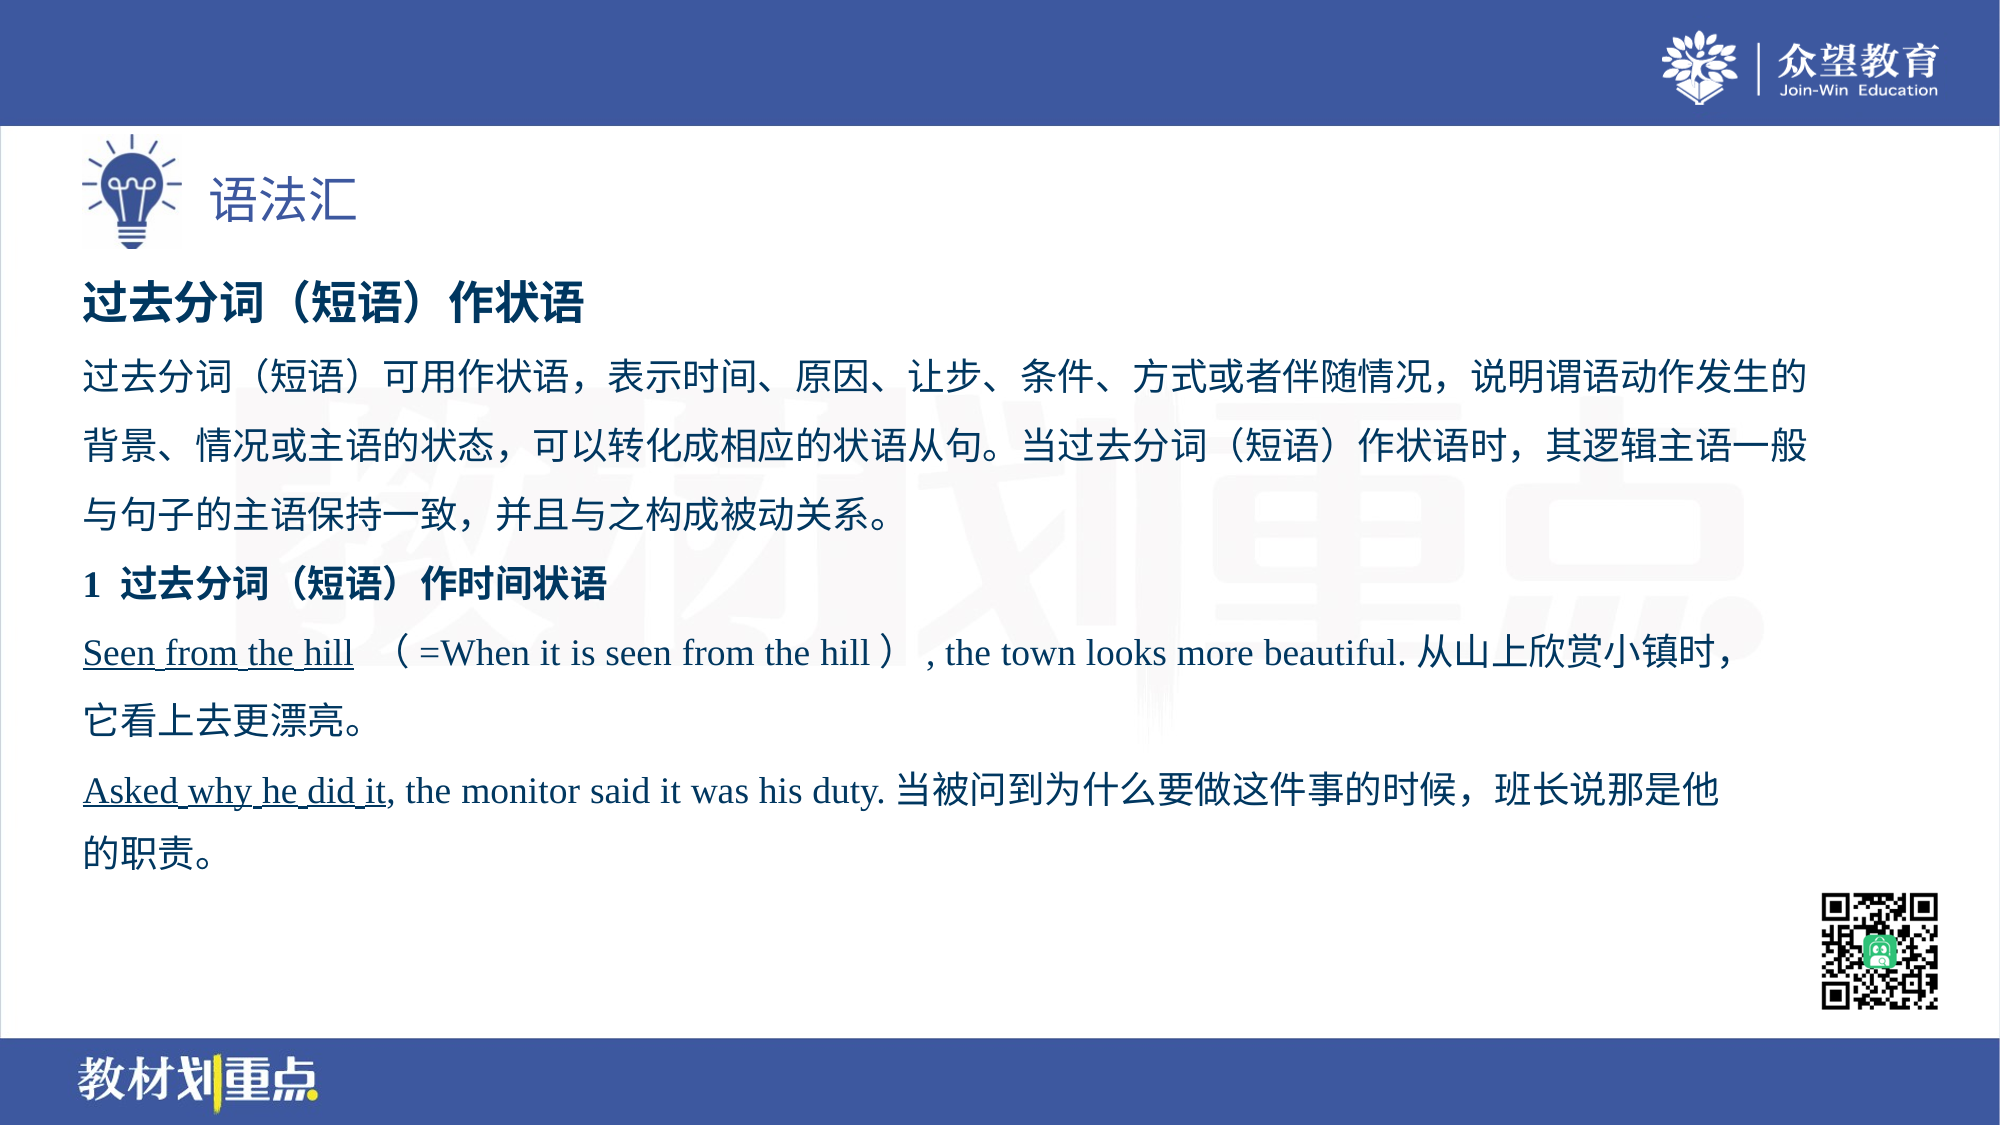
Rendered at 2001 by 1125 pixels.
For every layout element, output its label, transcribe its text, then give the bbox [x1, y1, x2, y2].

text_box 过去分词（短语）可用作状语，表示时间、原因、让步、条件、方式或者伴随情况，说明谓语动作发生的 背景、情况或主语的状态，可以转化成相应的状语从句。当过去分词（短语）作状语时，其逻辑主语一般 与句子的主语保持一致，并且与之构成被动关系。 1 过去分词（短语）作时间状语 Seen from the hill （=When it is seen from the hill）, the town looks more beautiful.从山上欣赏小镇时， 它看上去更漂亮。 Asked why he did it, the monitor said it was his duty.当被问到为什么要做这件事的时候，班长说那是他 的职责。 [82, 329, 1817, 869]
text_box 过去分词（短语）作状语 [82, 247, 1817, 329]
picture [0, 0, 2000, 1125]
